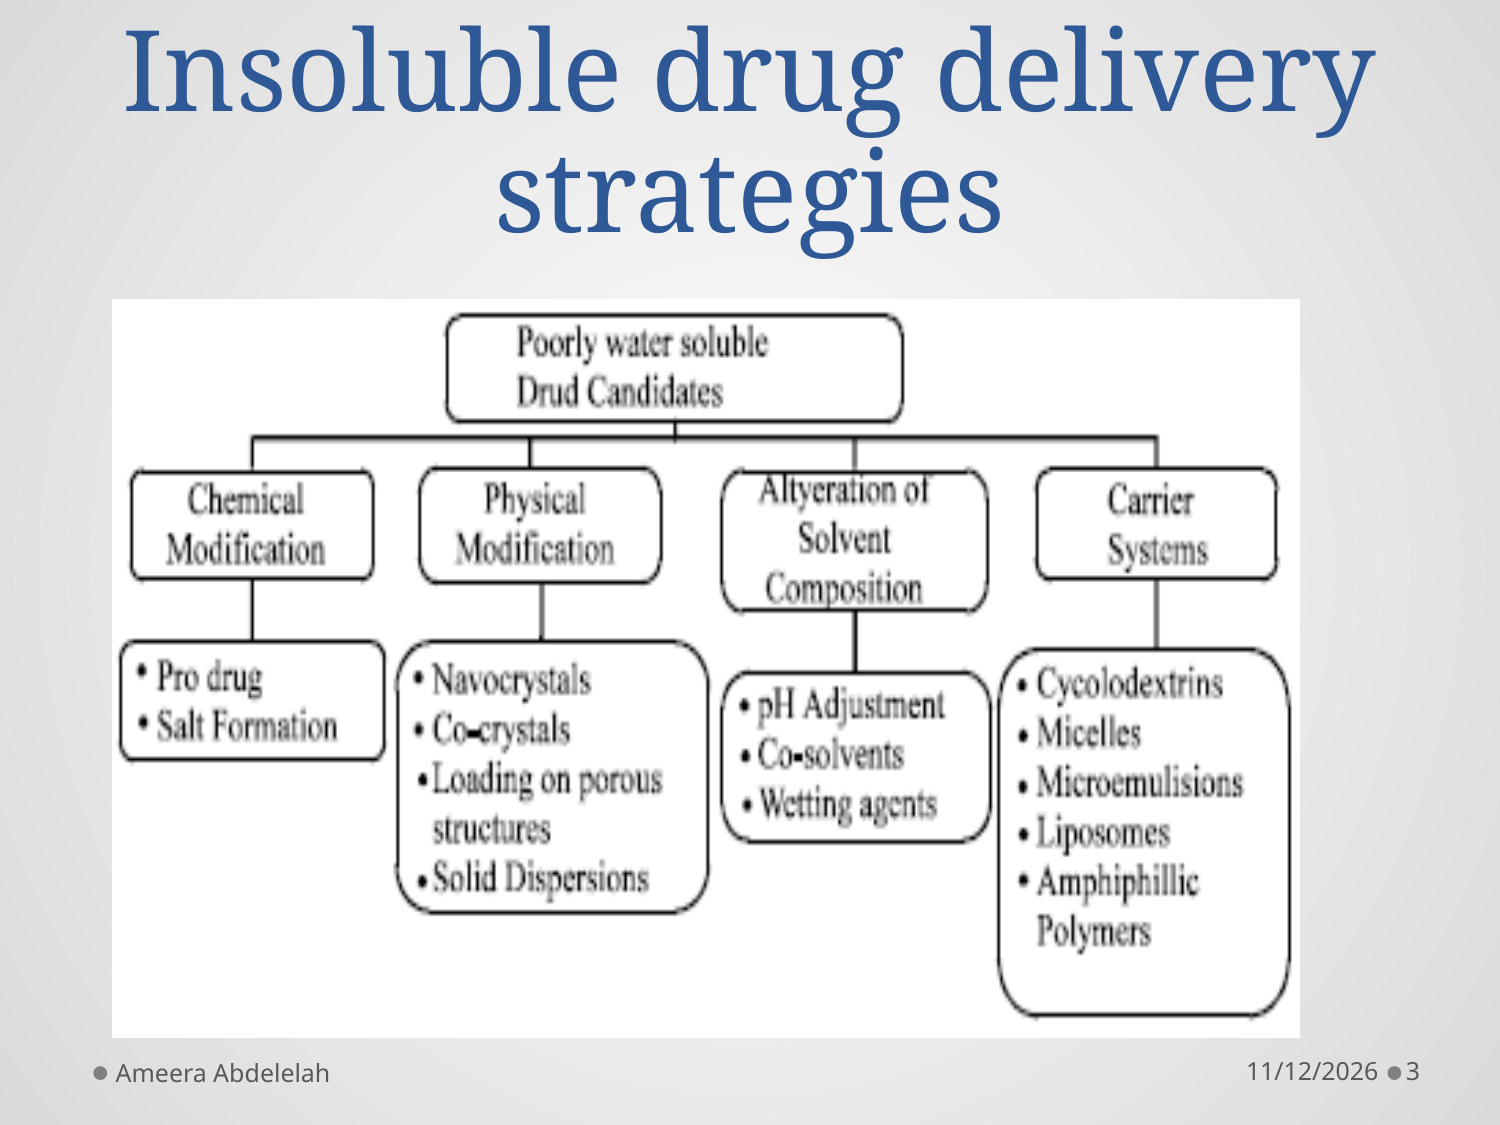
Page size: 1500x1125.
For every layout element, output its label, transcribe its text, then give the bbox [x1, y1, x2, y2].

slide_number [1043, 1042, 1386, 1103]
footer Ameera Abdelelah [108, 1042, 576, 1103]
slide_number 3 [1401, 1042, 1494, 1103]
title Insoluble drug delivery strategies [75, 0, 1425, 263]
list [112, 299, 1301, 1038]
